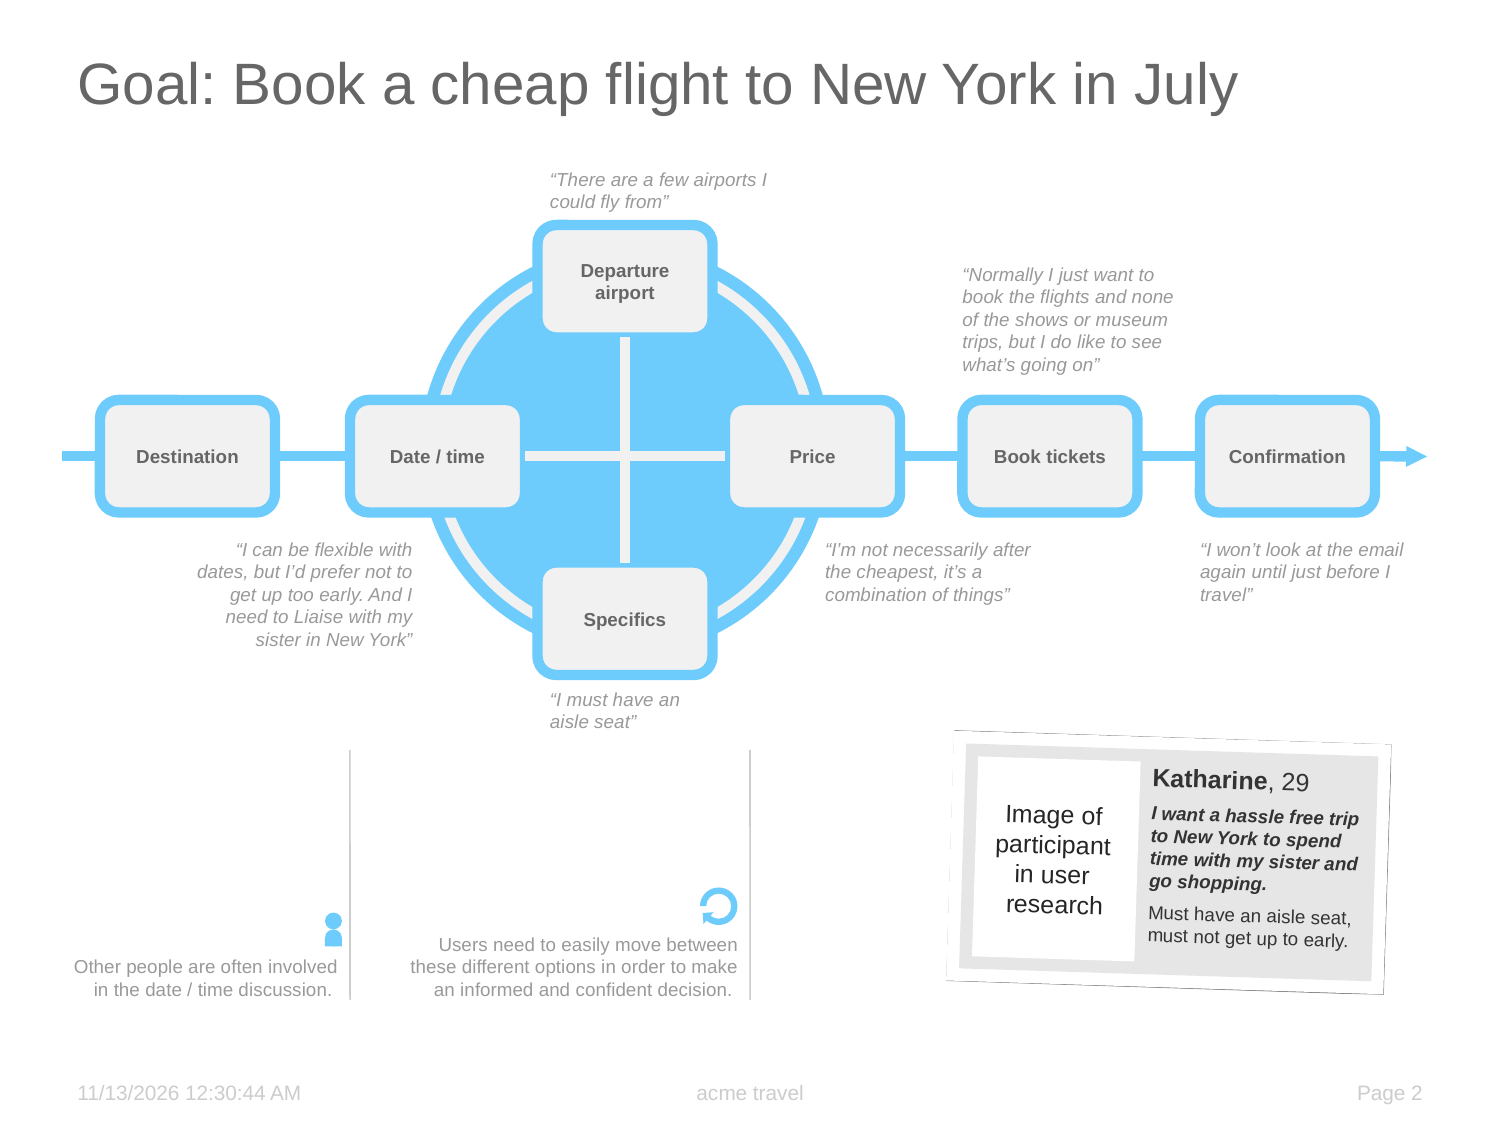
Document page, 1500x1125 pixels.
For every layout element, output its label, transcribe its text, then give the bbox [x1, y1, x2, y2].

text_box Confirmation [1199, 399, 1375, 513]
text_box [448, 461, 620, 616]
text_box [699, 887, 738, 925]
text_box “There are a few airports I could fly from” [549, 162, 775, 213]
text_box [444, 284, 620, 451]
text_box “I’m not necessarily after the cheapest, it’s a combination of things” [824, 537, 1050, 613]
text_box Other people are often involved in the date / time discussion. [62, 862, 338, 1000]
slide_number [62, 1074, 375, 1113]
text_box Image of participant in user research [971, 756, 1141, 962]
slide_number Page 2 [1125, 1074, 1438, 1113]
title Goal: Book a cheap flight to New York in July [62, 37, 1438, 125]
text_box [946, 730, 1392, 995]
text_box “I won’t look at the email again until just before I travel” [1199, 537, 1438, 613]
text_box Departure airport [537, 224, 713, 338]
text_box [713, 513, 815, 630]
text_box Book tickets [962, 399, 1138, 513]
text_box “Normally I just want to book the flights and none of the shows or museum trips, but I do like to see what’s going on” [962, 255, 1188, 375]
text_box Katharine, 29 I want a hassle free trip to New York to spend time with my sister and go shopping. Must have an aisle seat, must not get up to early. [1146, 761, 1366, 969]
text_box [431, 270, 537, 399]
text_box Destination [99, 399, 275, 513]
text_box Specifics [537, 562, 713, 676]
text_box [713, 270, 819, 399]
text_box Price [724, 399, 901, 513]
text_box Date / time [349, 399, 526, 513]
text_box “I can be flexible with dates, but I’d prefer not to get up too early. And I need to Liaise with my sister in New York” [187, 537, 413, 663]
text_box Users need to easily move between these different options in order to make an informed and confident decision. [399, 862, 738, 1000]
text_box [630, 284, 806, 451]
text_box [959, 743, 1379, 982]
text_box [435, 513, 537, 630]
footer acme travel [425, 1074, 1075, 1113]
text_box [324, 912, 343, 947]
text_box [630, 461, 802, 616]
text_box “I must have an aisle seat” [549, 687, 713, 750]
